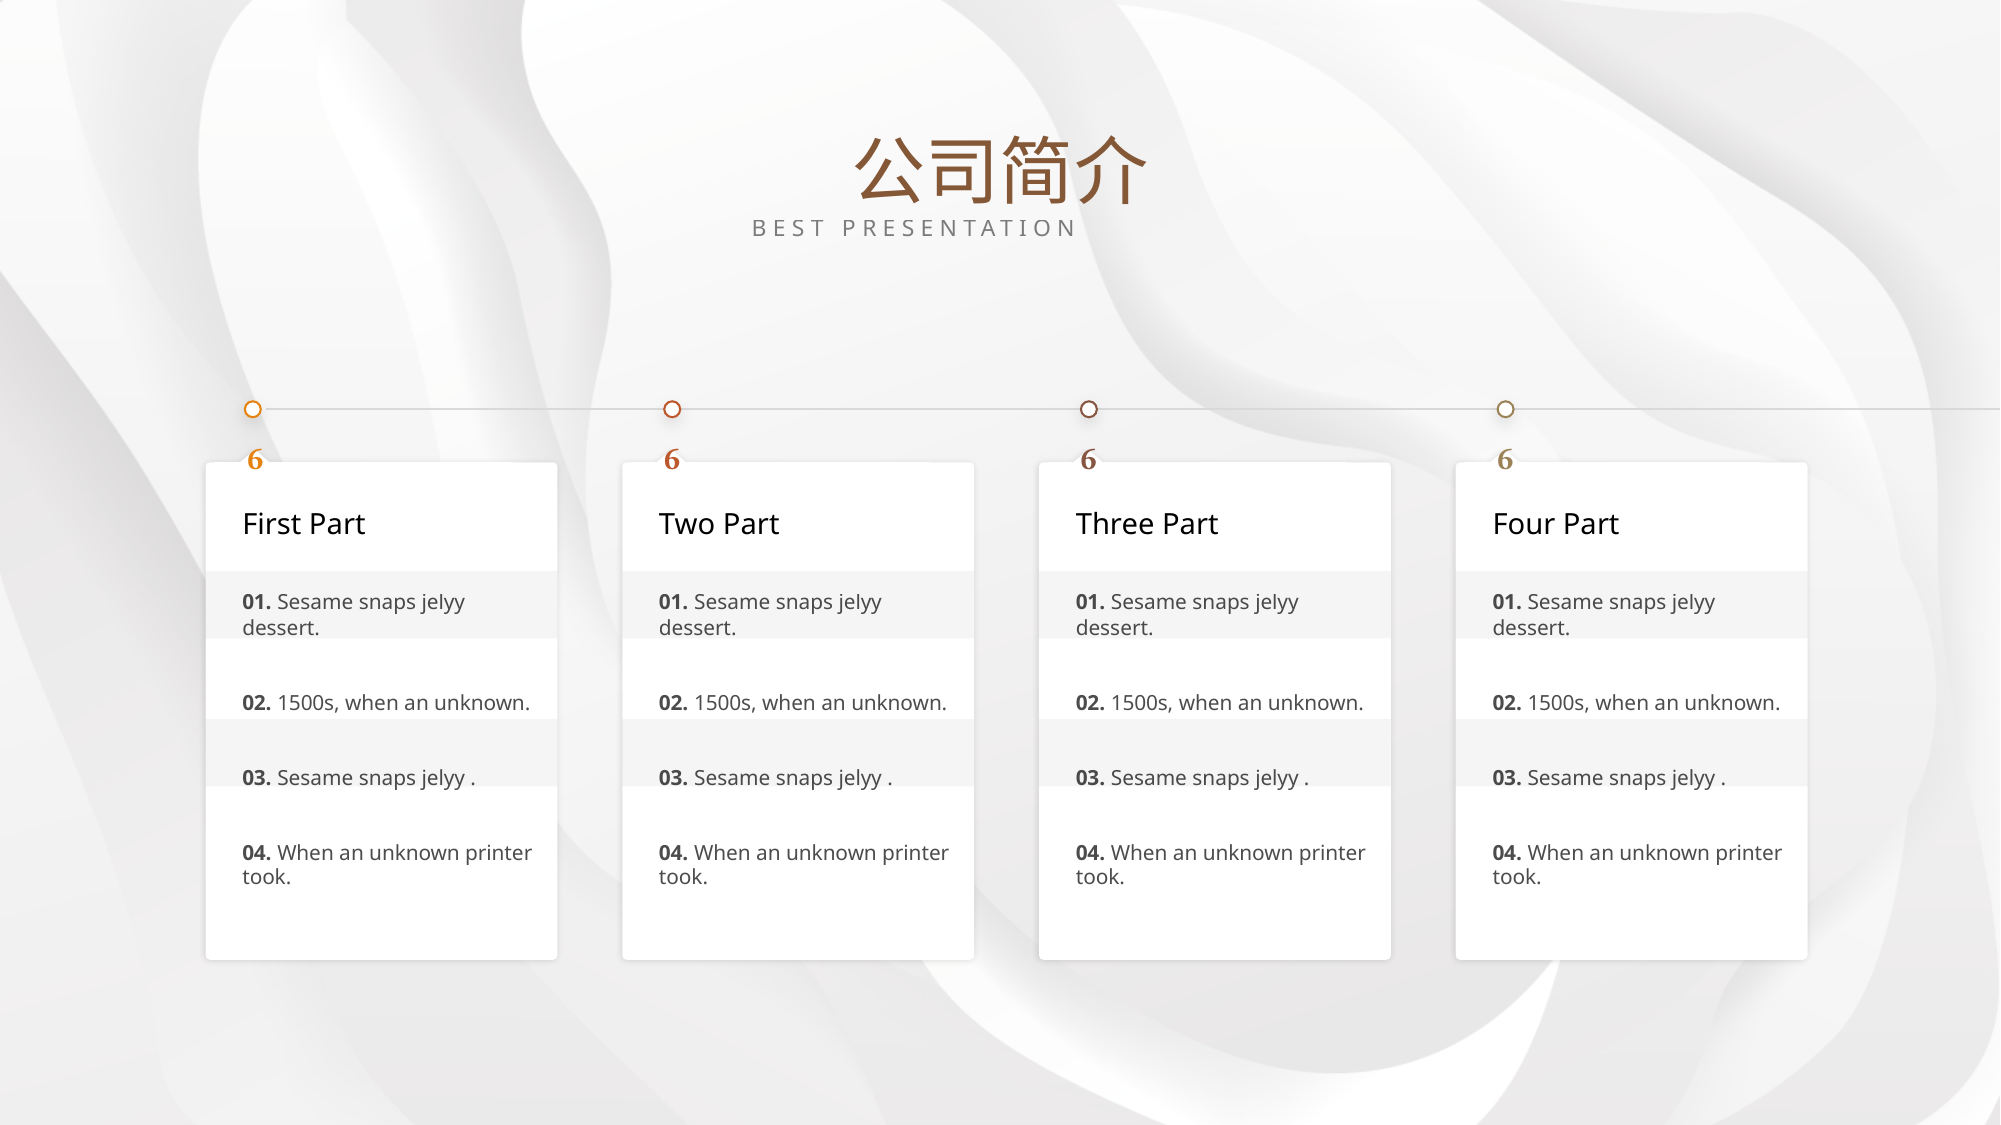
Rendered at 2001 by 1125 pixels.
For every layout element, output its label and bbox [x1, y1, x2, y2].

text_box [1038, 434, 1391, 960]
text_box [1455, 434, 1808, 960]
text_box [622, 434, 975, 960]
picture [0, 0, 2000, 1125]
text_box [205, 434, 558, 960]
